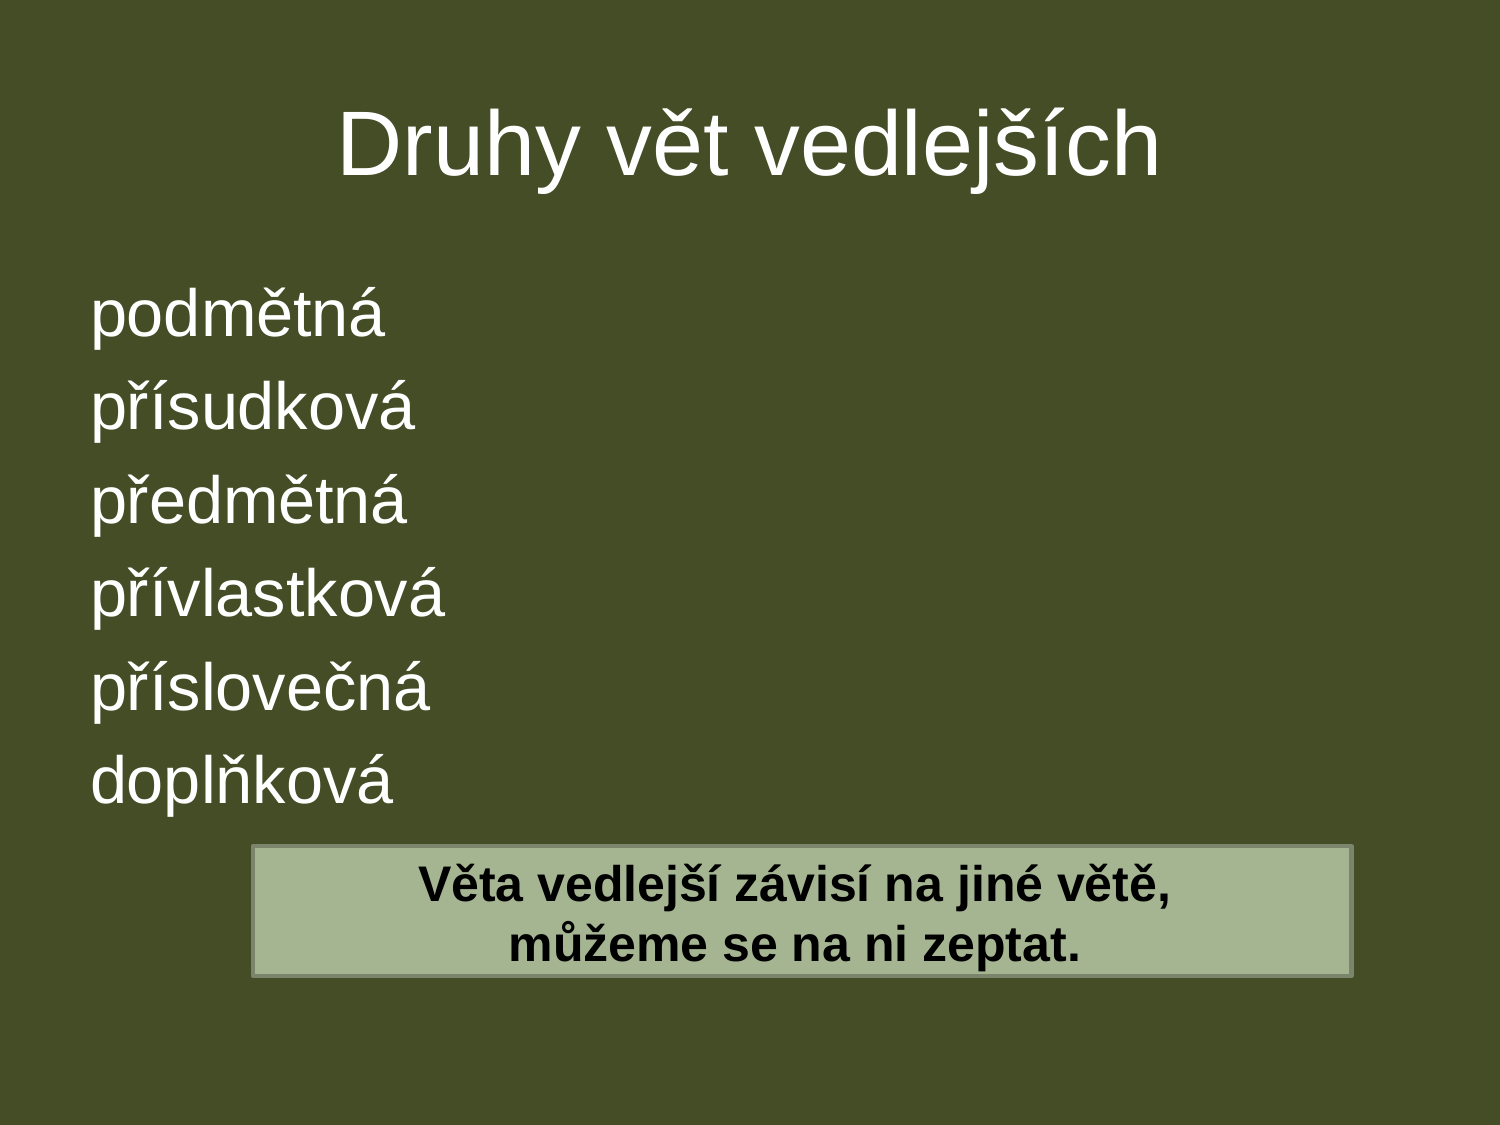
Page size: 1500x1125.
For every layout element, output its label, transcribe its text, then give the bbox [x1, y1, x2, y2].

title Druhy vět vedlejších [75, 45, 1425, 233]
list podmětná přísudková předmětná přívlastková příslovečná doplňková [75, 262, 1425, 1005]
text_box Věta vedlejší závisí na jiné větě, můžeme se na ni zeptat. [251, 844, 1354, 978]
